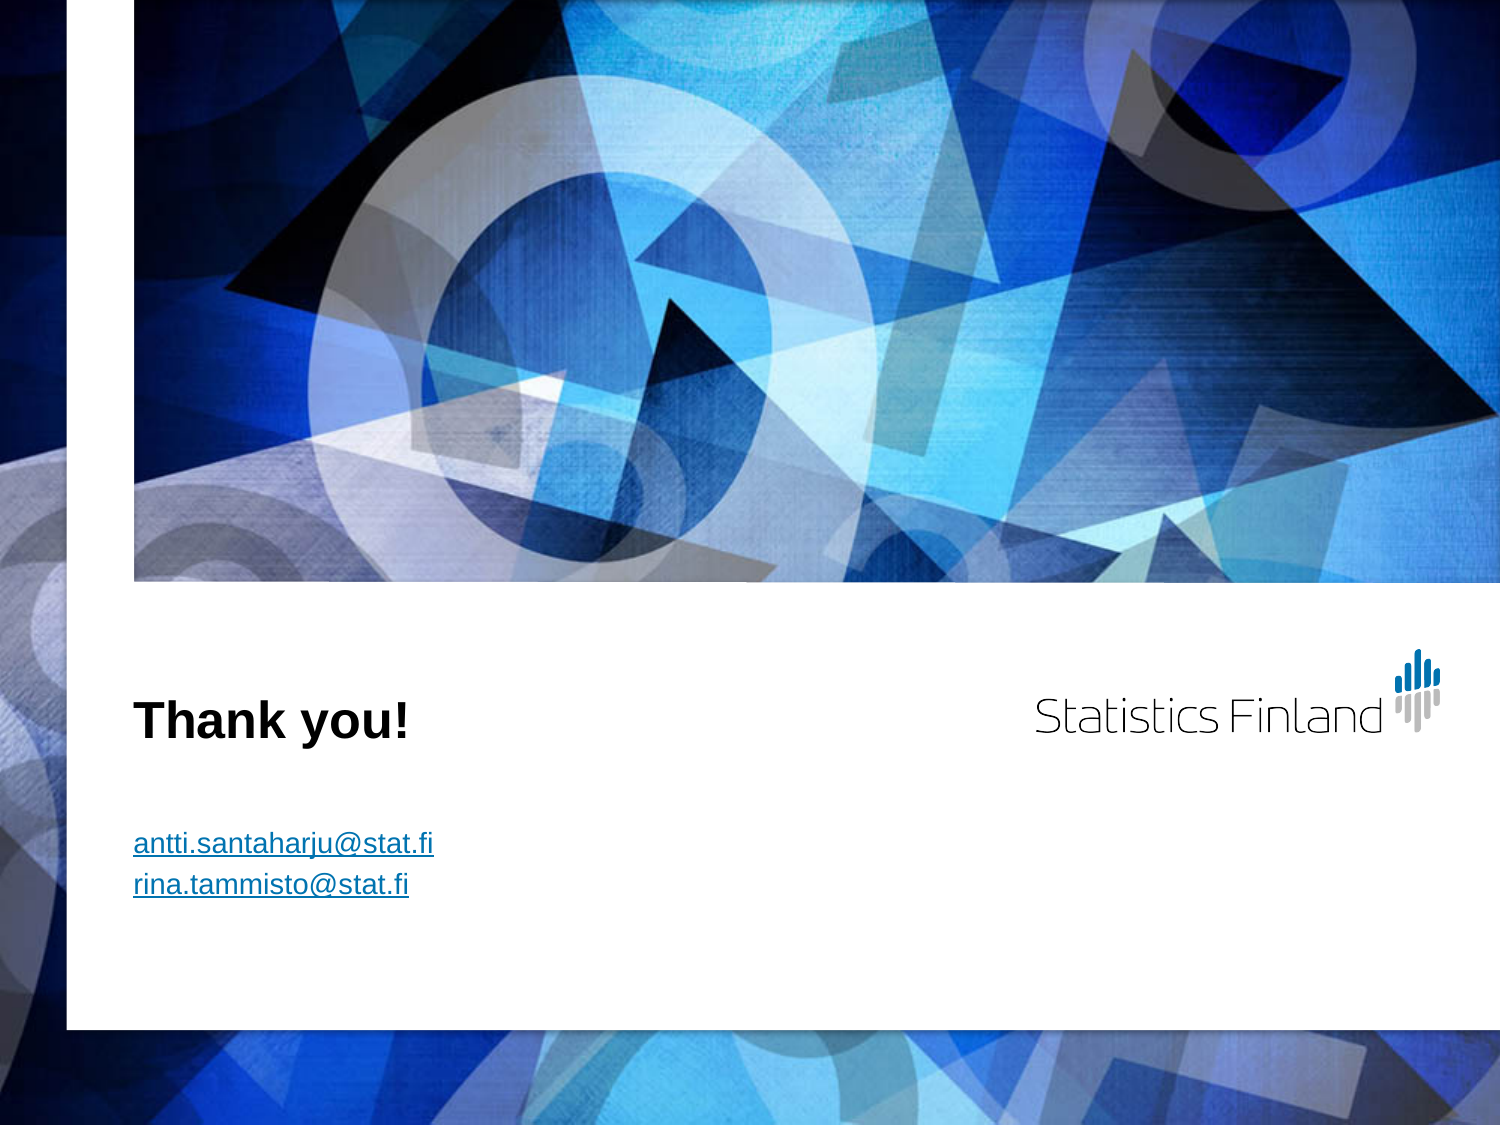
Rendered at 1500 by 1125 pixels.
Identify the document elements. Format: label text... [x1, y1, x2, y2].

picture [0, 0, 1500, 1125]
picture [135, 0, 1500, 583]
subtitle antti.santaharju@stat.fi rina.tammisto@stat.fi [133, 824, 977, 903]
title Thank you! [133, 686, 977, 751]
picture [1036, 649, 1440, 733]
